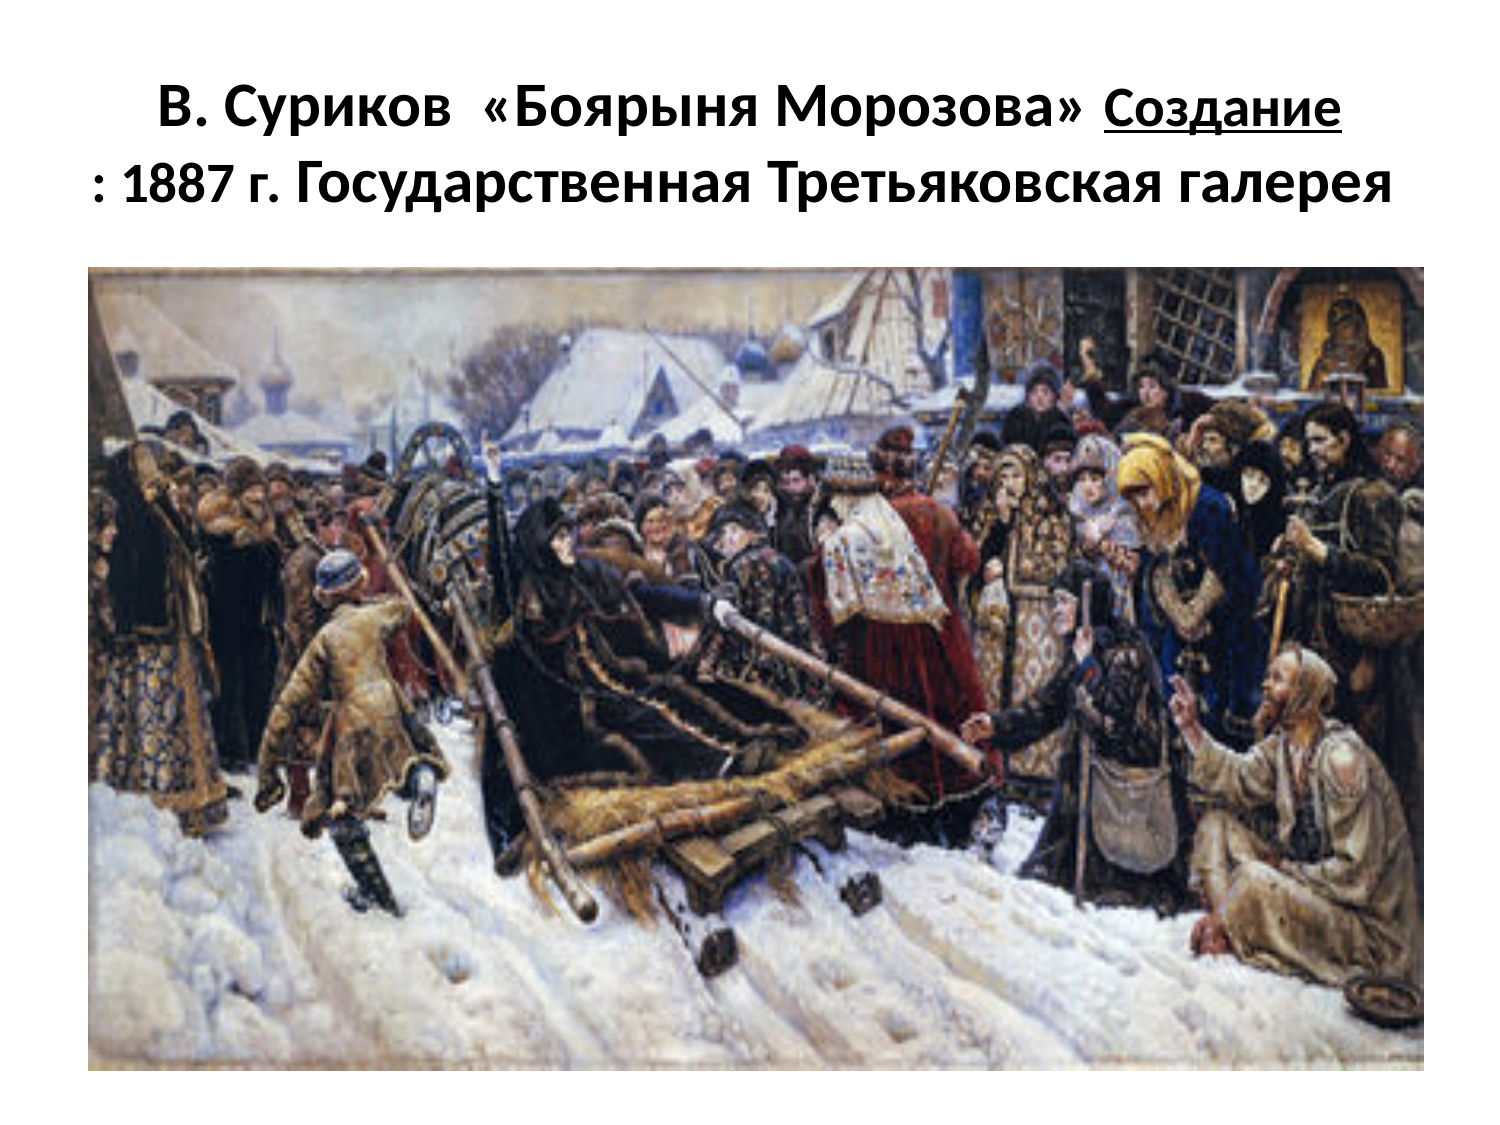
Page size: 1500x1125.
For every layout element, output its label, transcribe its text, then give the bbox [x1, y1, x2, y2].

title В. Суриков «Боярыня Морозова» Создание: 1887 г. Государственная Третьяковская галерея [75, 45, 1425, 233]
picture [88, 267, 1424, 1071]
